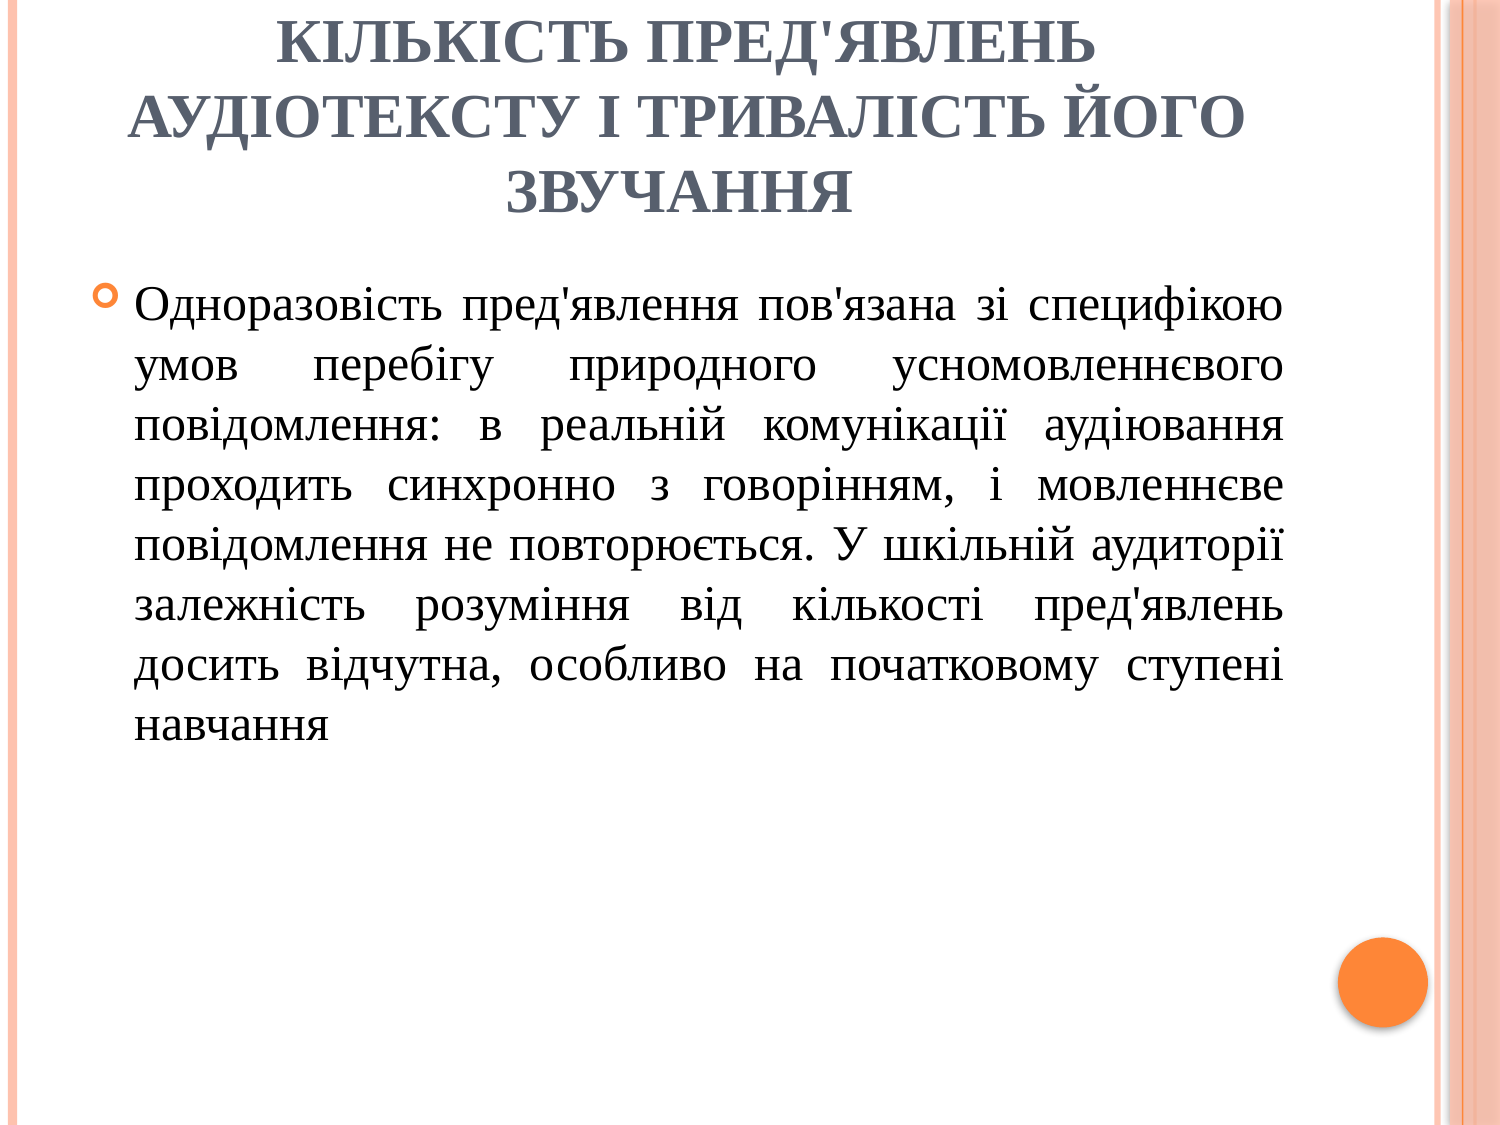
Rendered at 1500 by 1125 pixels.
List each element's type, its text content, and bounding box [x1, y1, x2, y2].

list Одноразовість пред'явлення пов'язана зі специфікою умов перебігу природного усномовленнєвого повідомлення: в реальній комунікації аудіювання проходить синхронно з говорінням, і мовленнєве повідомлення не повторюється. У шкільній аудиторії залежність розуміння від кількості пред'явлень досить відчутна, особливо на початковому ступені навчання [75, 262, 1300, 1062]
title Кількість пред'явлень аудіотексту і тривалість його звучання [75, 45, 1300, 233]
